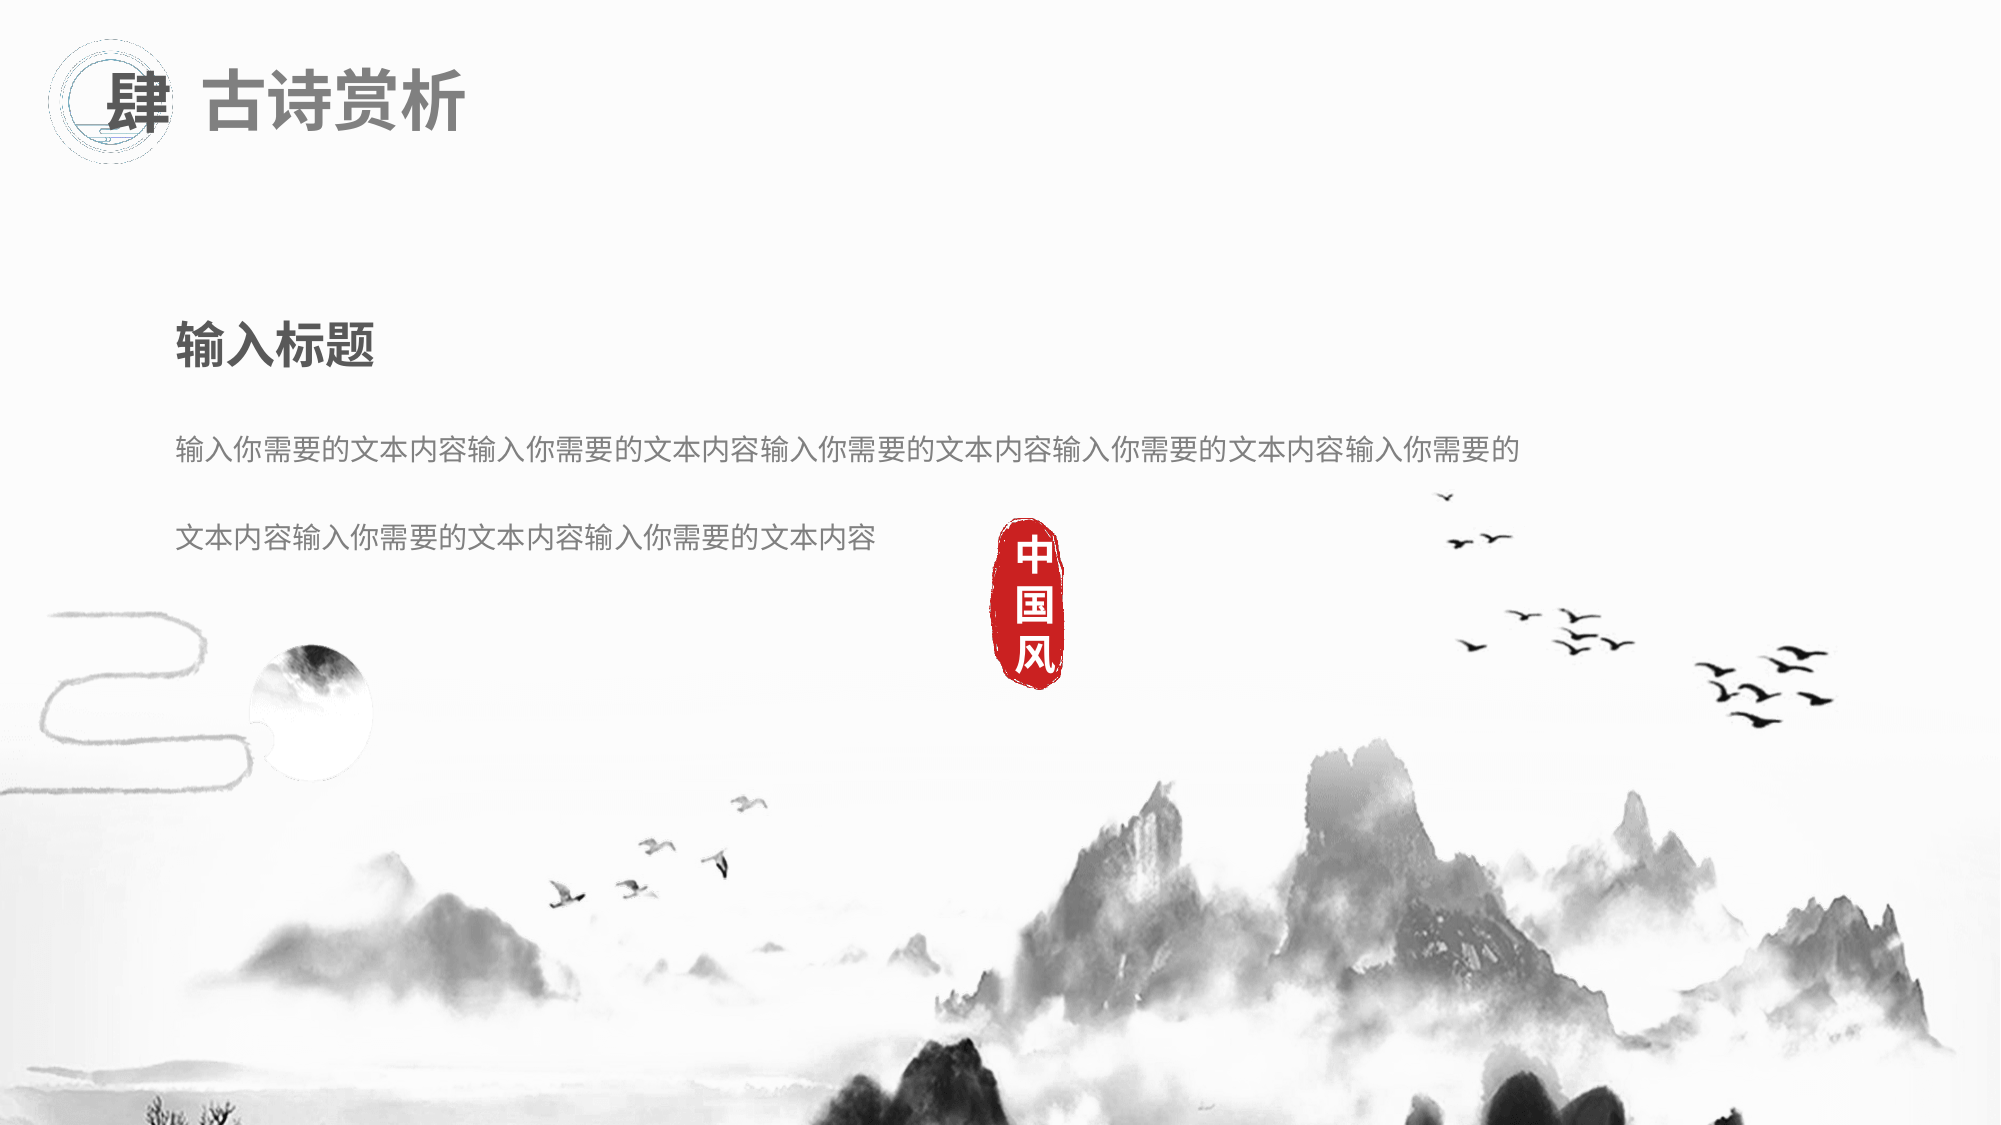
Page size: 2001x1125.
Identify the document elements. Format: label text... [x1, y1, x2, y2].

picture [35, 27, 186, 177]
text_box 输入你需要的文本内容输入你需要的文本内容输入你需要的文本内容输入你需要的文本内容输入你需要的文本内容输入你需要的文本内容输入你需要的文本内容 [160, 371, 1538, 489]
picture [0, 489, 2000, 1125]
text_box 输入标题 [160, 306, 646, 371]
text_box [0, 0, 2000, 489]
text_box 古诗赏析 [186, 51, 556, 146]
